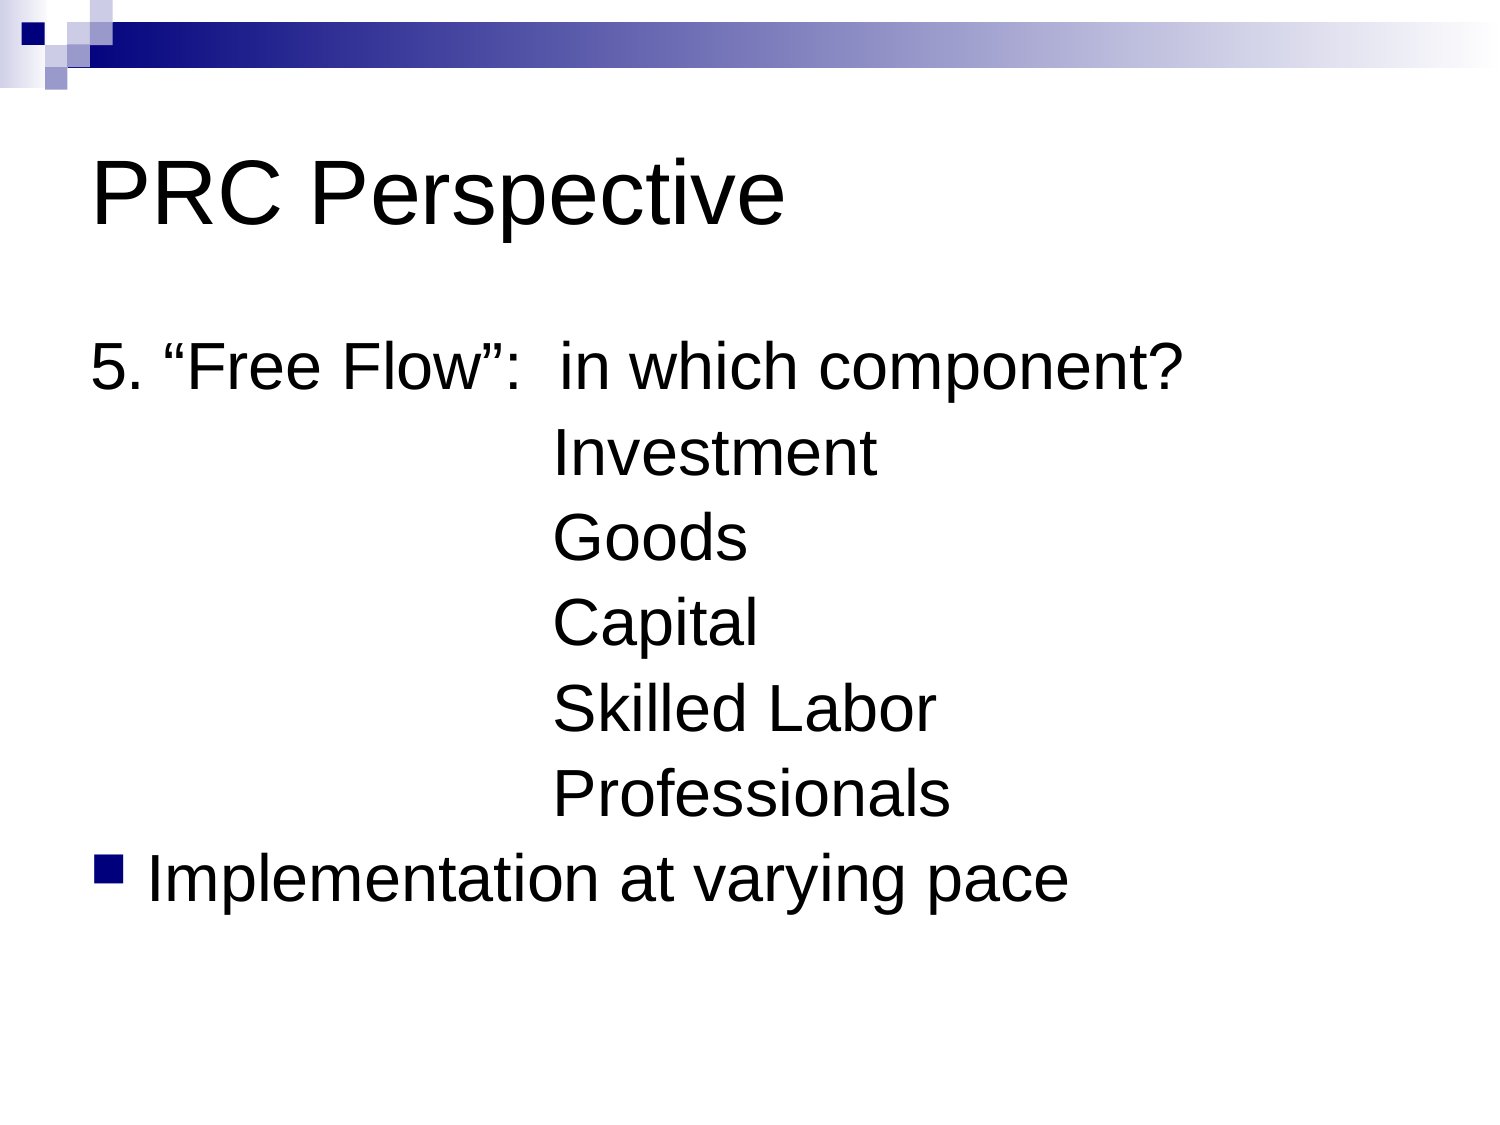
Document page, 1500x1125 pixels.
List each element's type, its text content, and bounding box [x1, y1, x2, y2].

list 5. “Free Flow”: in which component? Investment Goods Capital Skilled Labor Professionals Implementation at varying pace [74, 324, 1426, 963]
title PRC Perspective [74, 74, 1426, 301]
